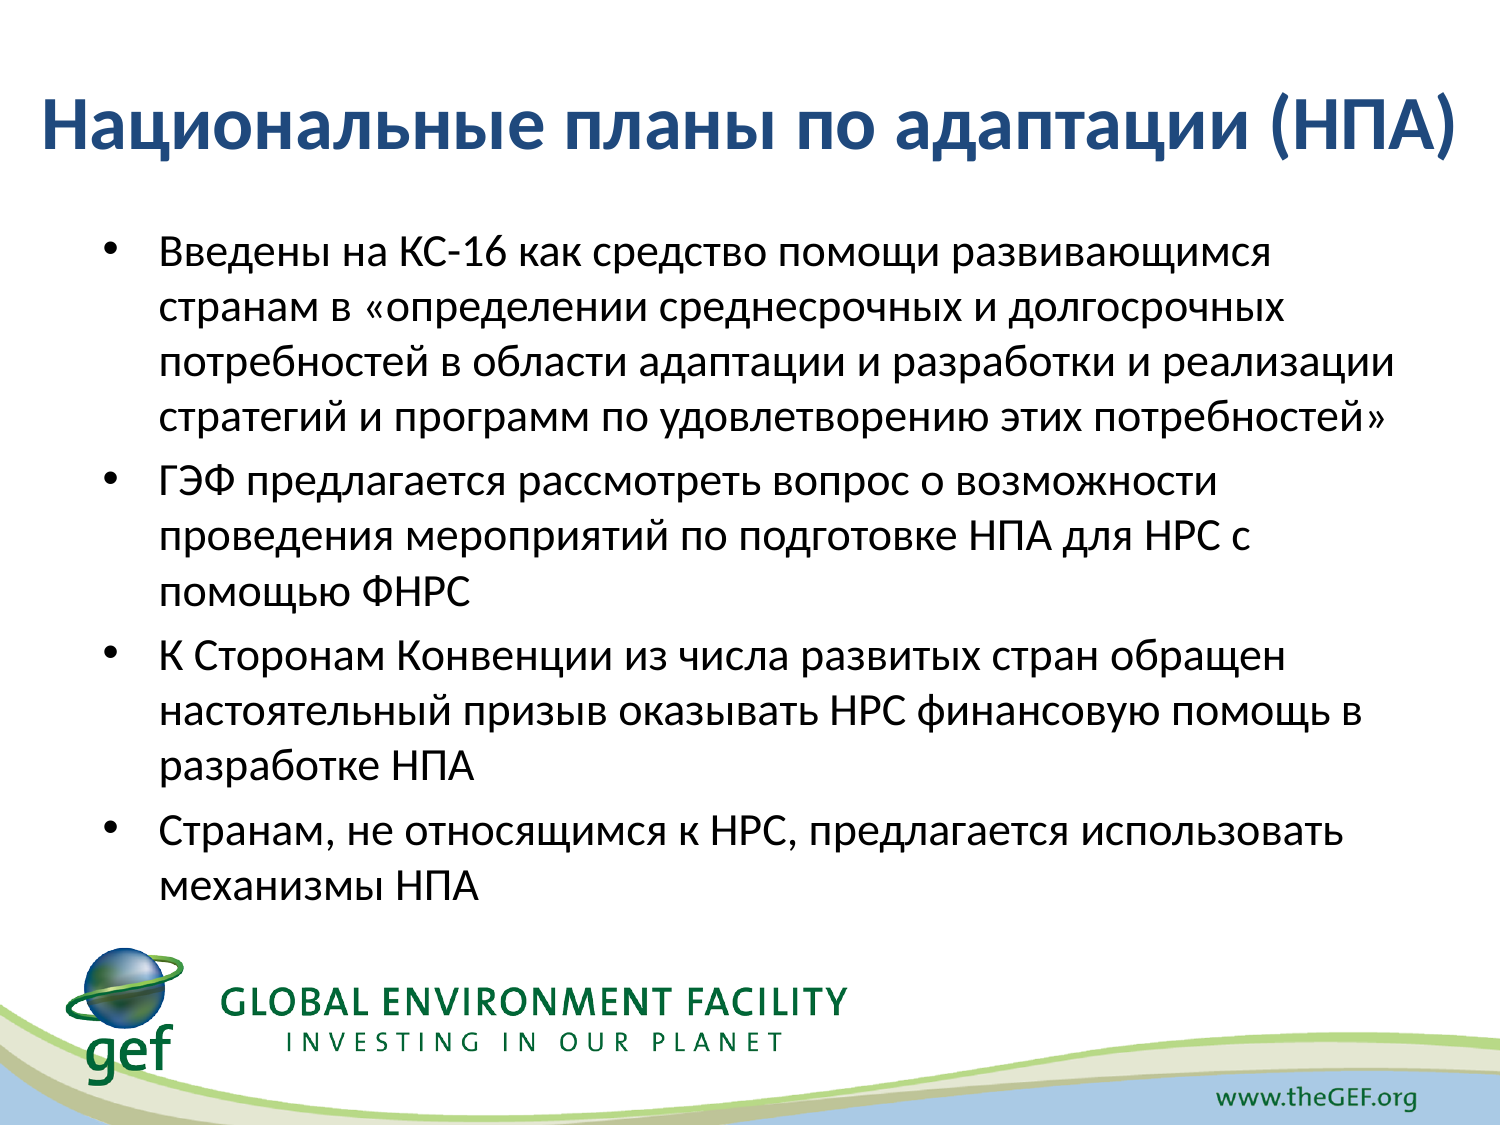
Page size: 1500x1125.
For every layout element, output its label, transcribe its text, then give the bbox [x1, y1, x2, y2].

list Введены на КС-16 как средство помощи развивающимся странам в «определении среднесрочных и долгосрочных потребностей в области адаптации и разработки и реализации стратегий и программ по удовлетворению этих потребностей» ГЭФ предлагается рассмотреть вопрос о возможности проведения мероприятий по подготовке НПА для НРС с помощью ФНРС К Сторонам Конвенции из числа развитых стран обращен настоятельный призыв оказывать НРС финансовую помощь в разработке НПА Странам, не относящимся к НРС, предлагается использовать механизмы НПА [87, 212, 1438, 926]
title Национальные планы по адаптации (НПА) [0, 24, 1500, 213]
picture [0, 920, 1500, 1125]
